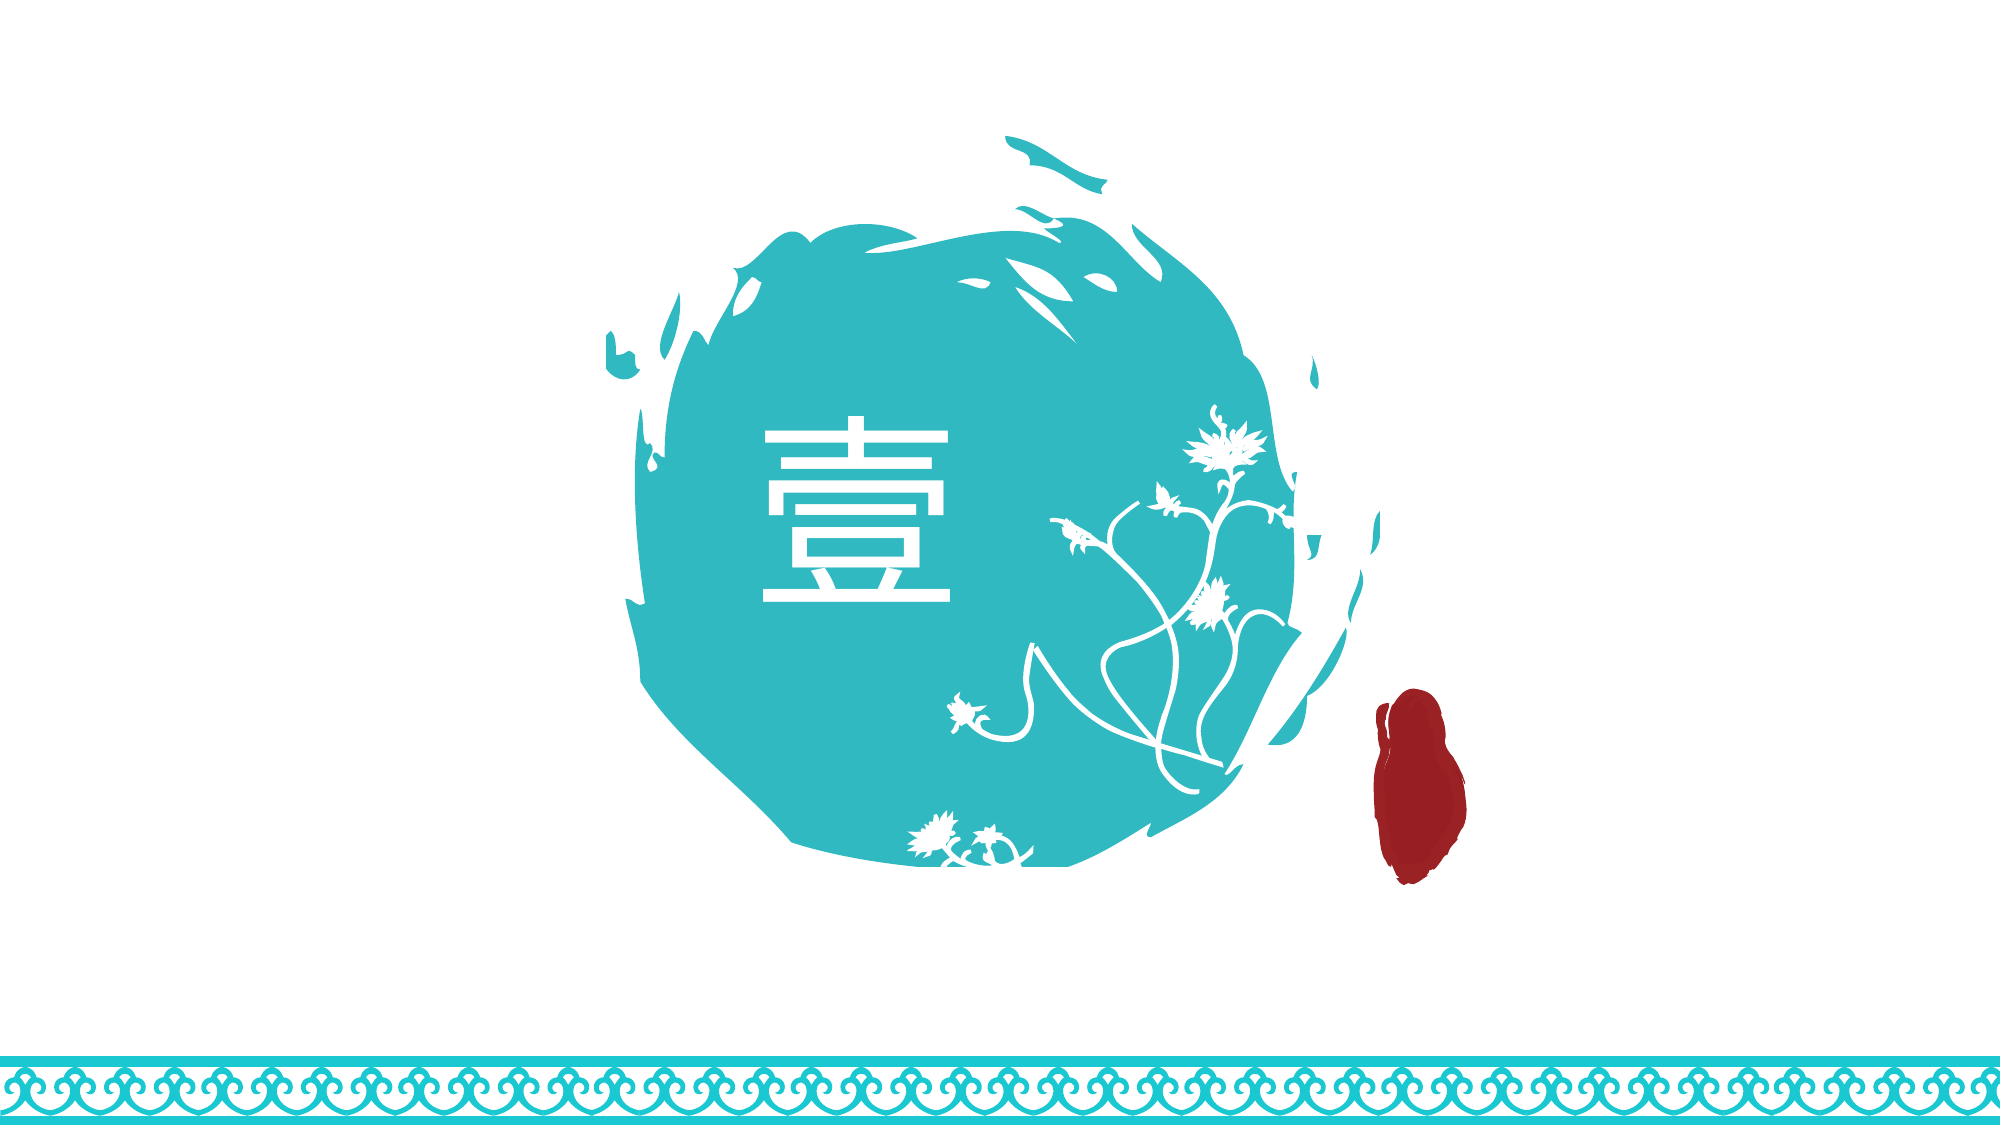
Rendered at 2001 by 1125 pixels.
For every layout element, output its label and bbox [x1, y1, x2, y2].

text_box [0, 1055, 2000, 1125]
picture [606, 135, 1467, 886]
